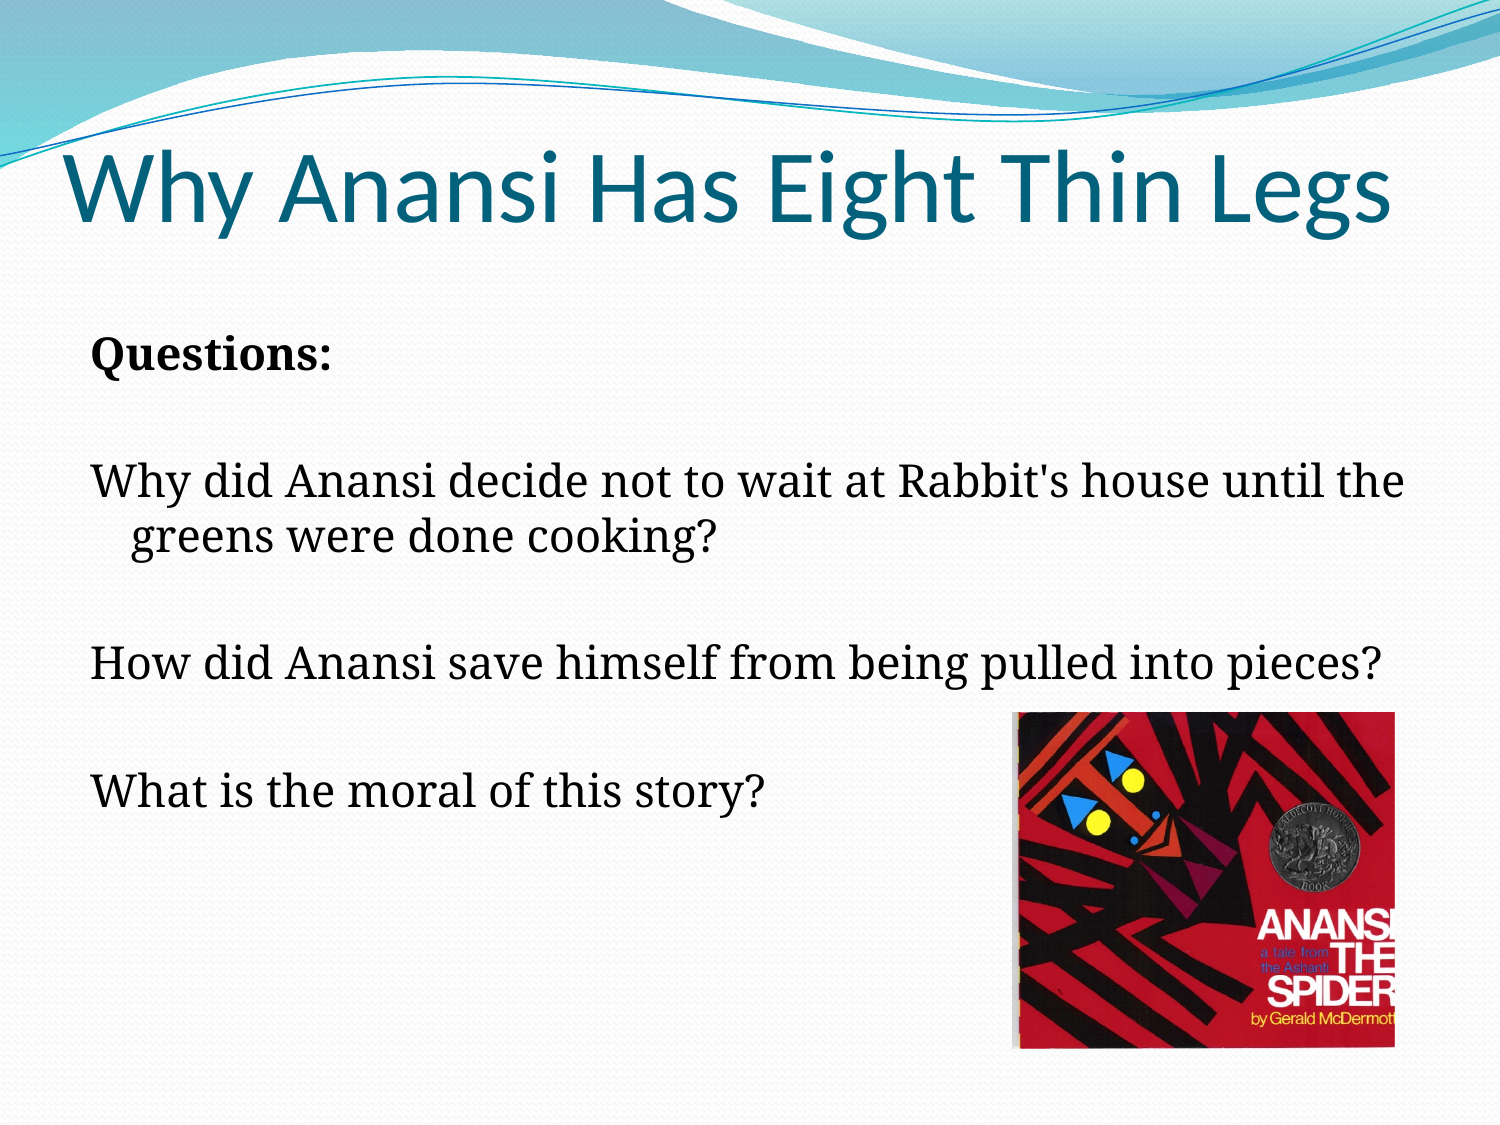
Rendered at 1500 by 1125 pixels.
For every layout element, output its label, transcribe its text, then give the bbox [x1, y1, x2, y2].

picture [1012, 712, 1395, 1049]
title Why Anansi Has Eight Thin Legs [62, 37, 1413, 243]
list Questions: Why did Anansi decide not to wait at Rabbit's house until the greens were done cooking? How did Anansi save himself from being pulled into pieces? What is the moral of this story? [75, 317, 1425, 1038]
